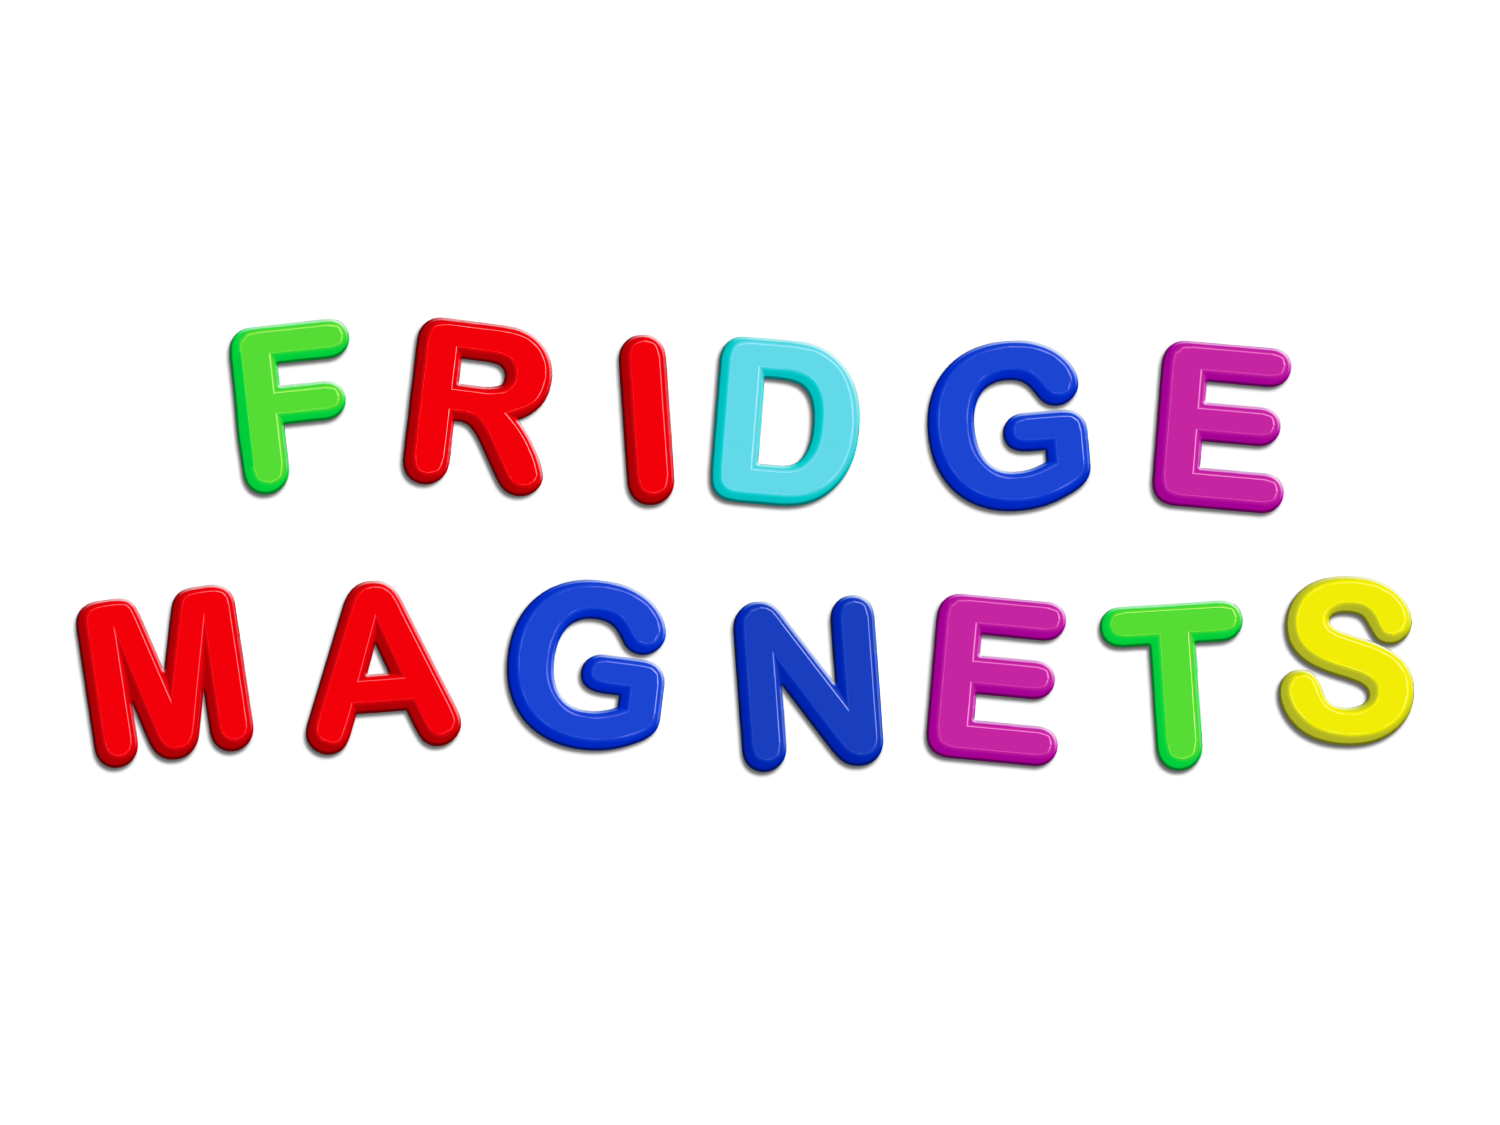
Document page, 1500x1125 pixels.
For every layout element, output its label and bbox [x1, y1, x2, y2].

picture [607, 323, 685, 517]
picture [214, 305, 376, 508]
picture [486, 559, 687, 770]
picture [1088, 588, 1263, 787]
picture [1139, 328, 1306, 525]
picture [721, 583, 895, 784]
picture [283, 564, 472, 767]
picture [697, 324, 876, 523]
picture [61, 569, 268, 783]
picture [1266, 563, 1429, 759]
picture [910, 324, 1105, 529]
picture [913, 581, 1081, 778]
picture [387, 303, 572, 511]
